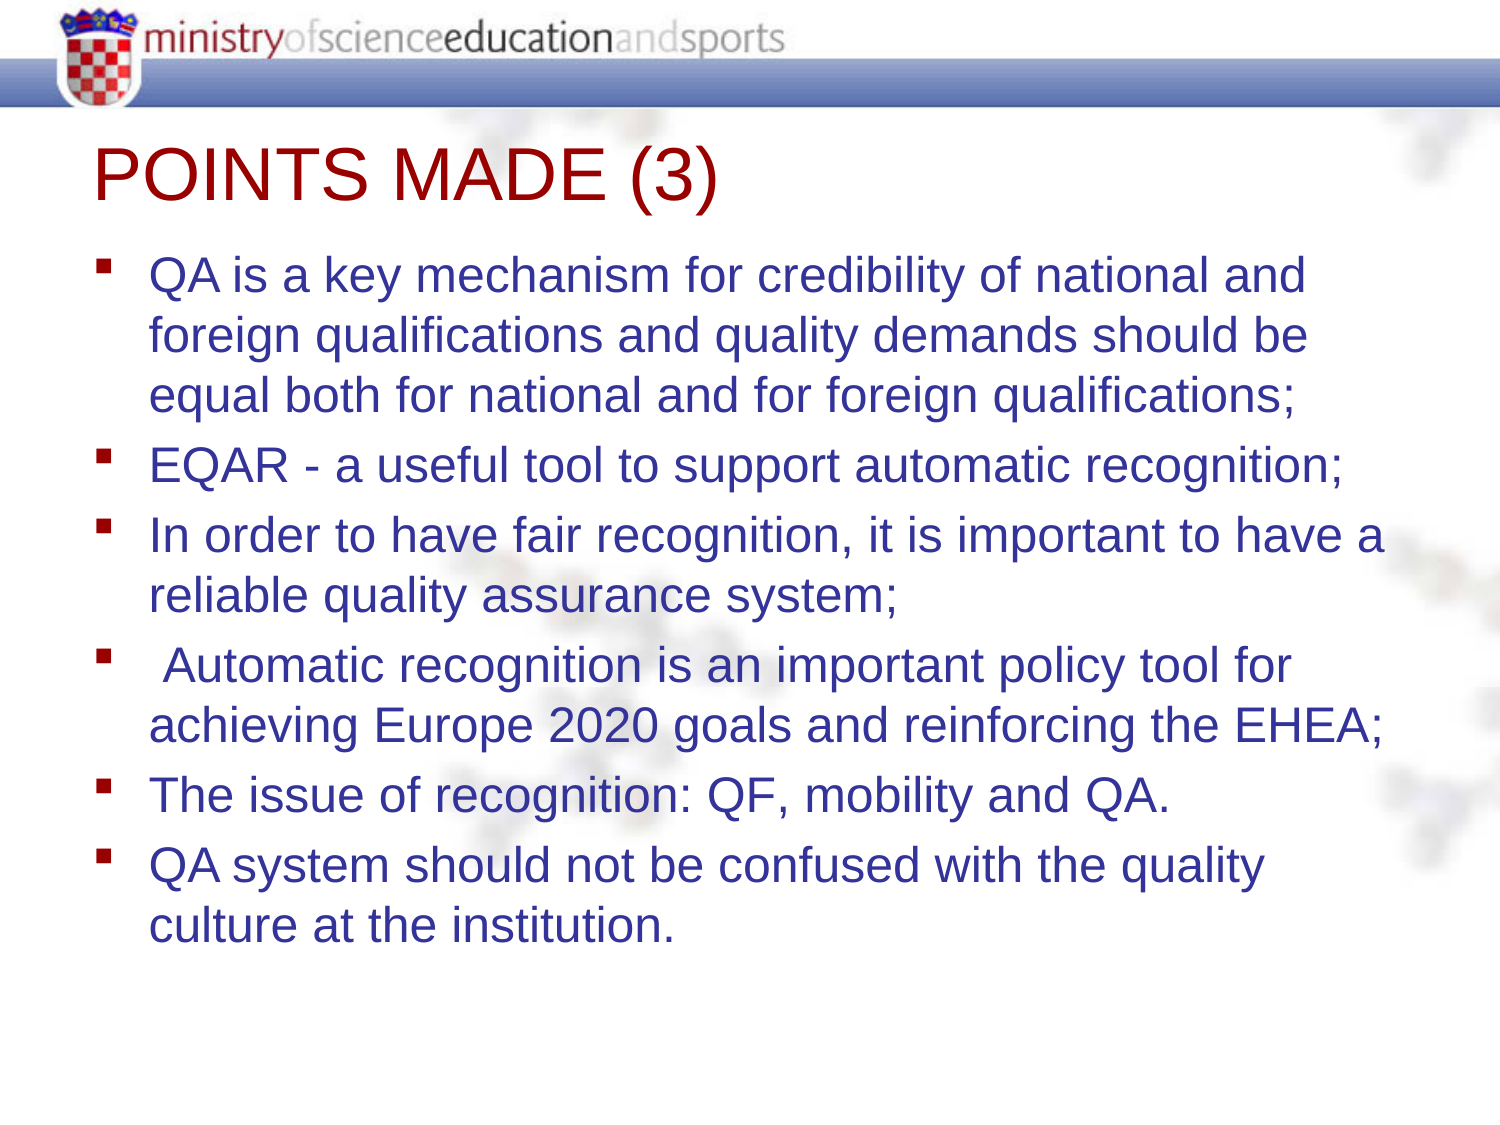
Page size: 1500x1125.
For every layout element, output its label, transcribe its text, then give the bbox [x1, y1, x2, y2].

list QA is a key mechanism for credibility of national and foreign qualifications and quality demands should be equal both for national and for foreign qualifications; EQAR - a useful tool to support automatic recognition; In order to have fair recognition, it is important to have a reliable quality assurance system; Automatic recognition is an important policy tool for achieving Europe 2020 goals and reinforcing the EHEA; The issue of recognition: QF, mobility and QA. QA system should not be confused with the quality culture at the institution. [77, 235, 1428, 978]
picture [0, 0, 1500, 1125]
title POINTS MADE (3) [76, 105, 1428, 235]
